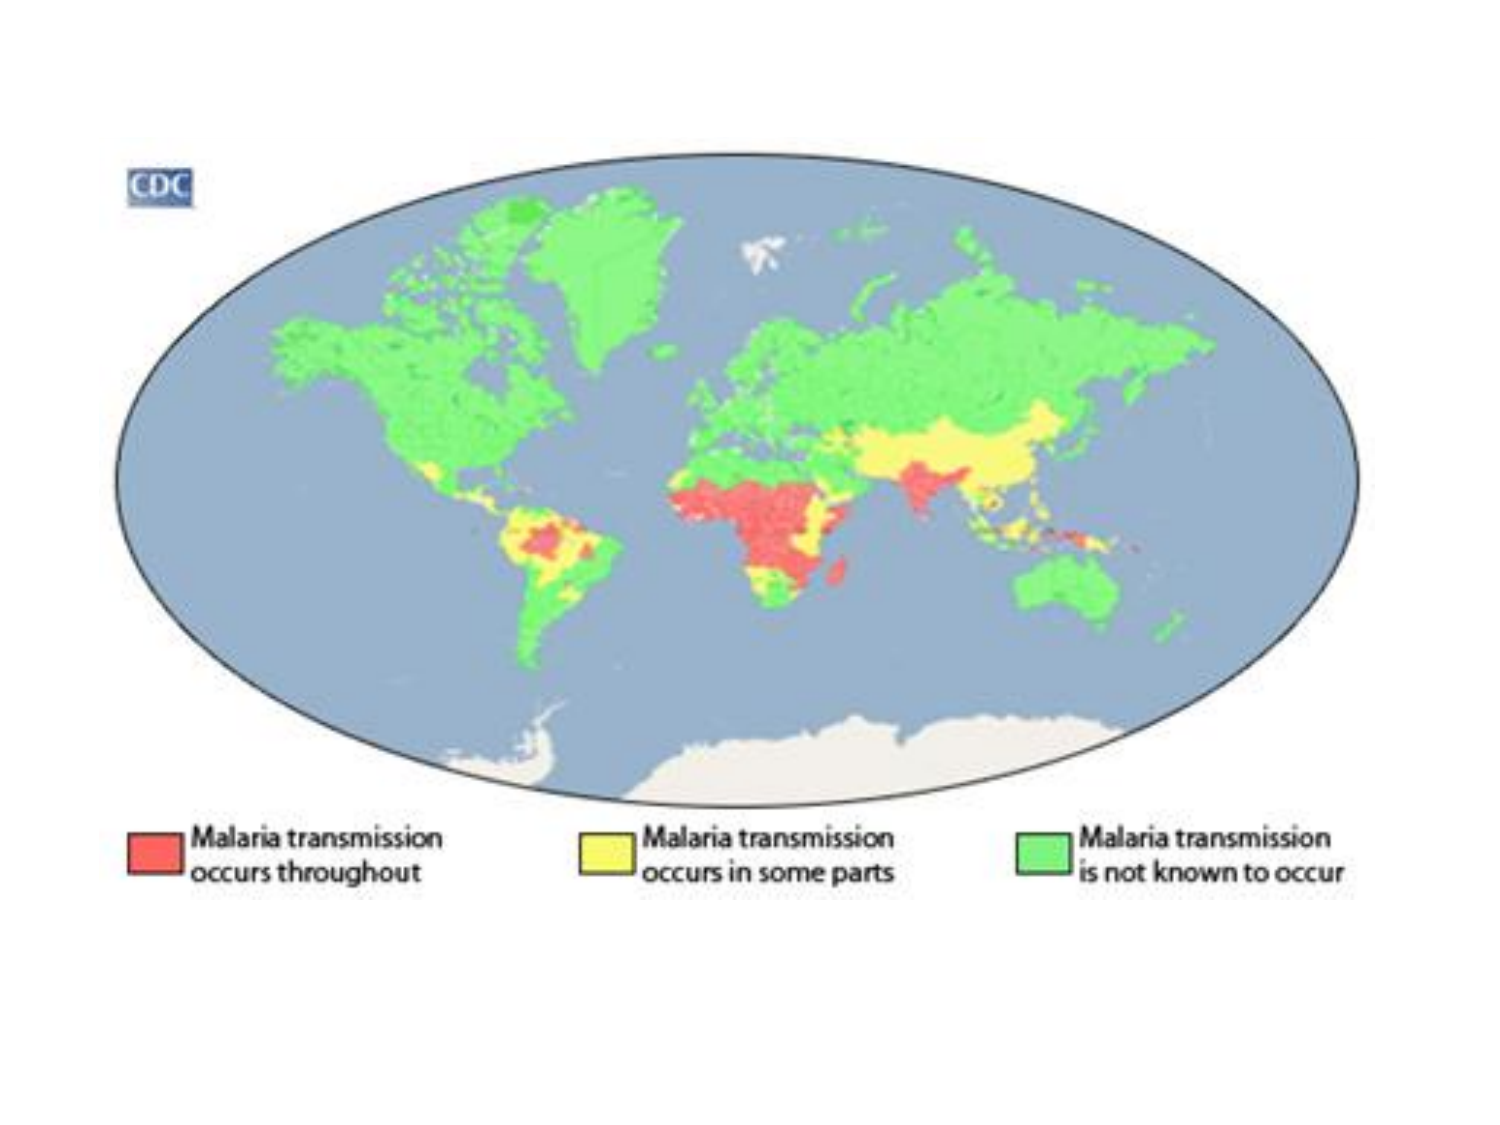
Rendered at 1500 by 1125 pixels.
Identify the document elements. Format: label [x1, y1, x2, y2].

picture [99, 137, 1376, 901]
